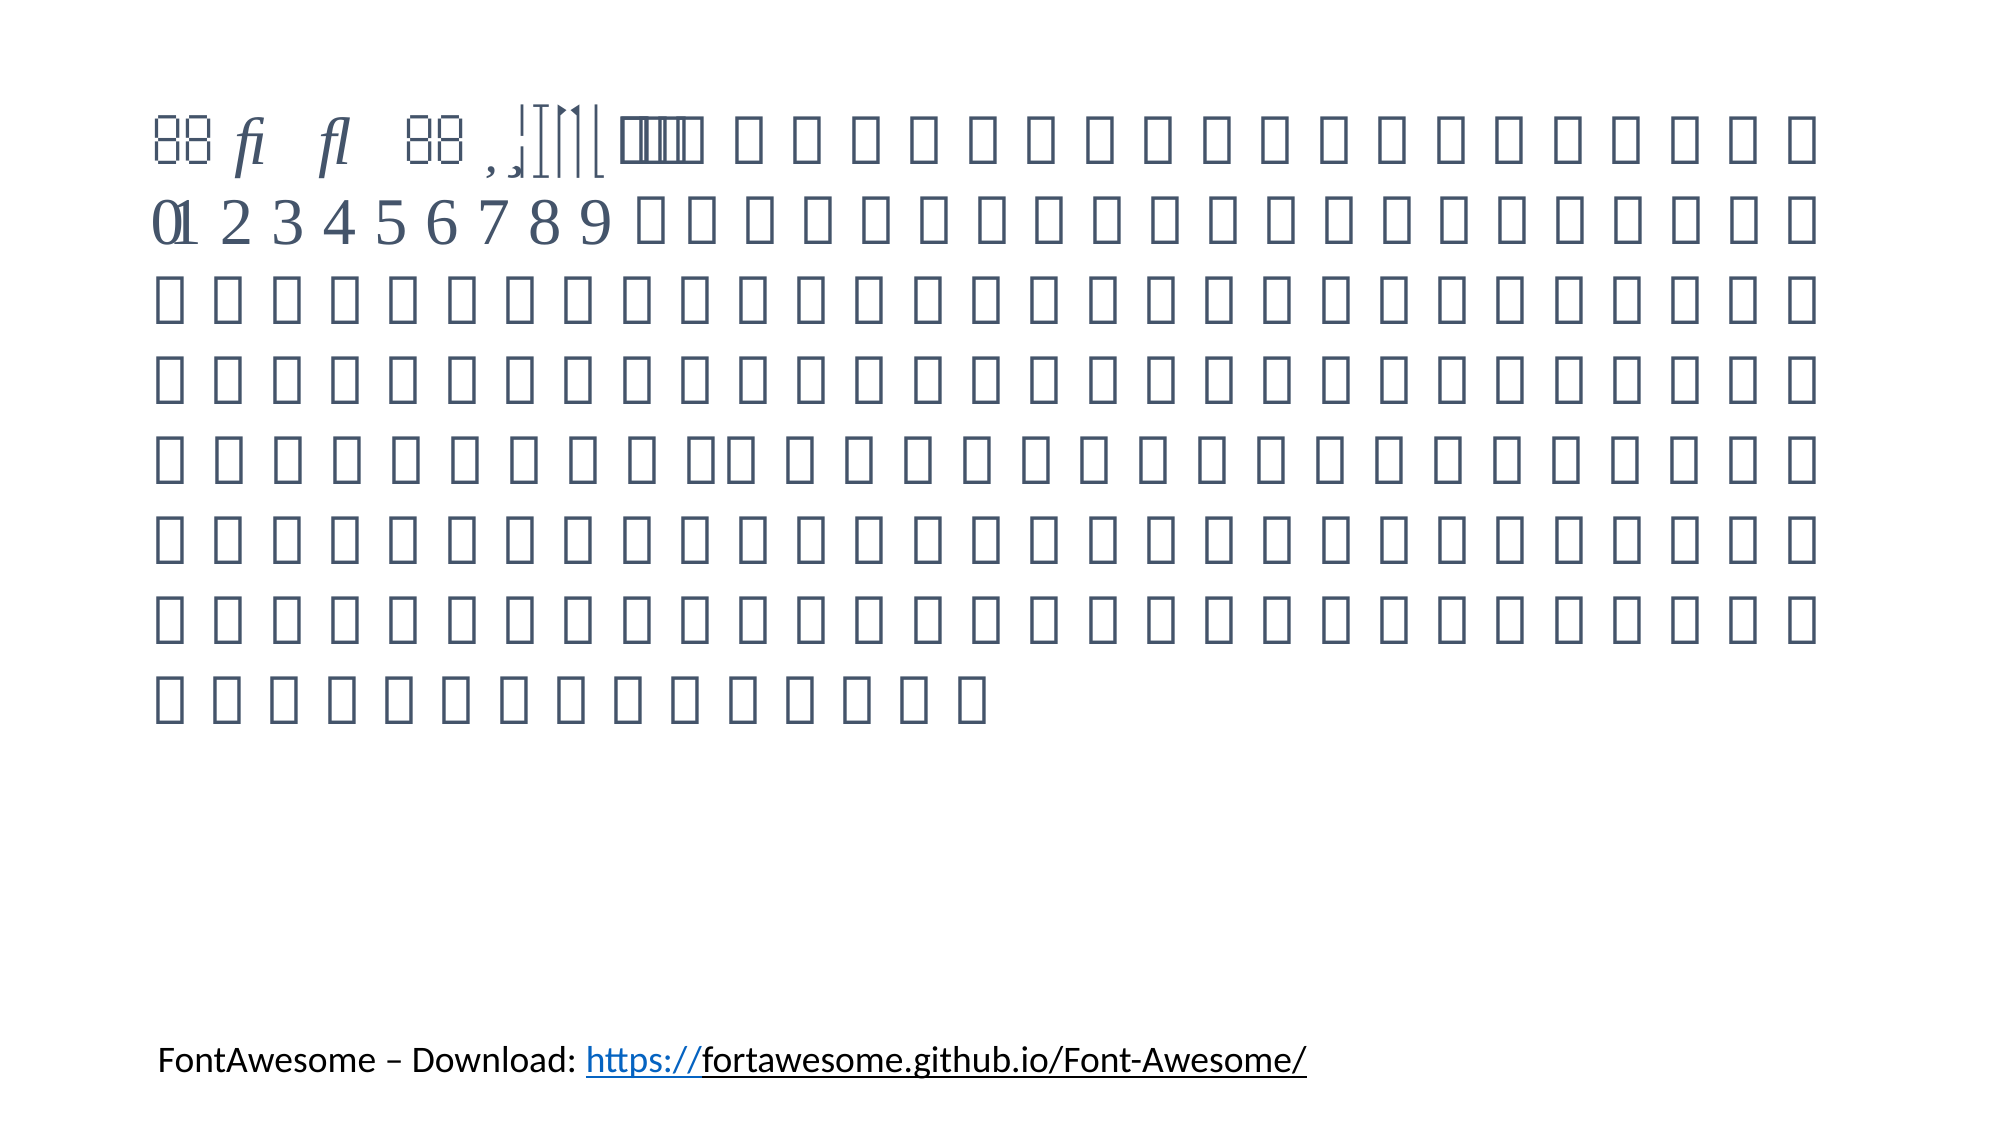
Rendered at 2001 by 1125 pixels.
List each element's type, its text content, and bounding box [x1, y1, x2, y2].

text_box FontAwesome – Download: https://fortawesome.github.io/Font-Awesome/ [143, 1028, 1331, 1088]
text_box                                                                                                                                                                                                                                 [135, 90, 1837, 745]
